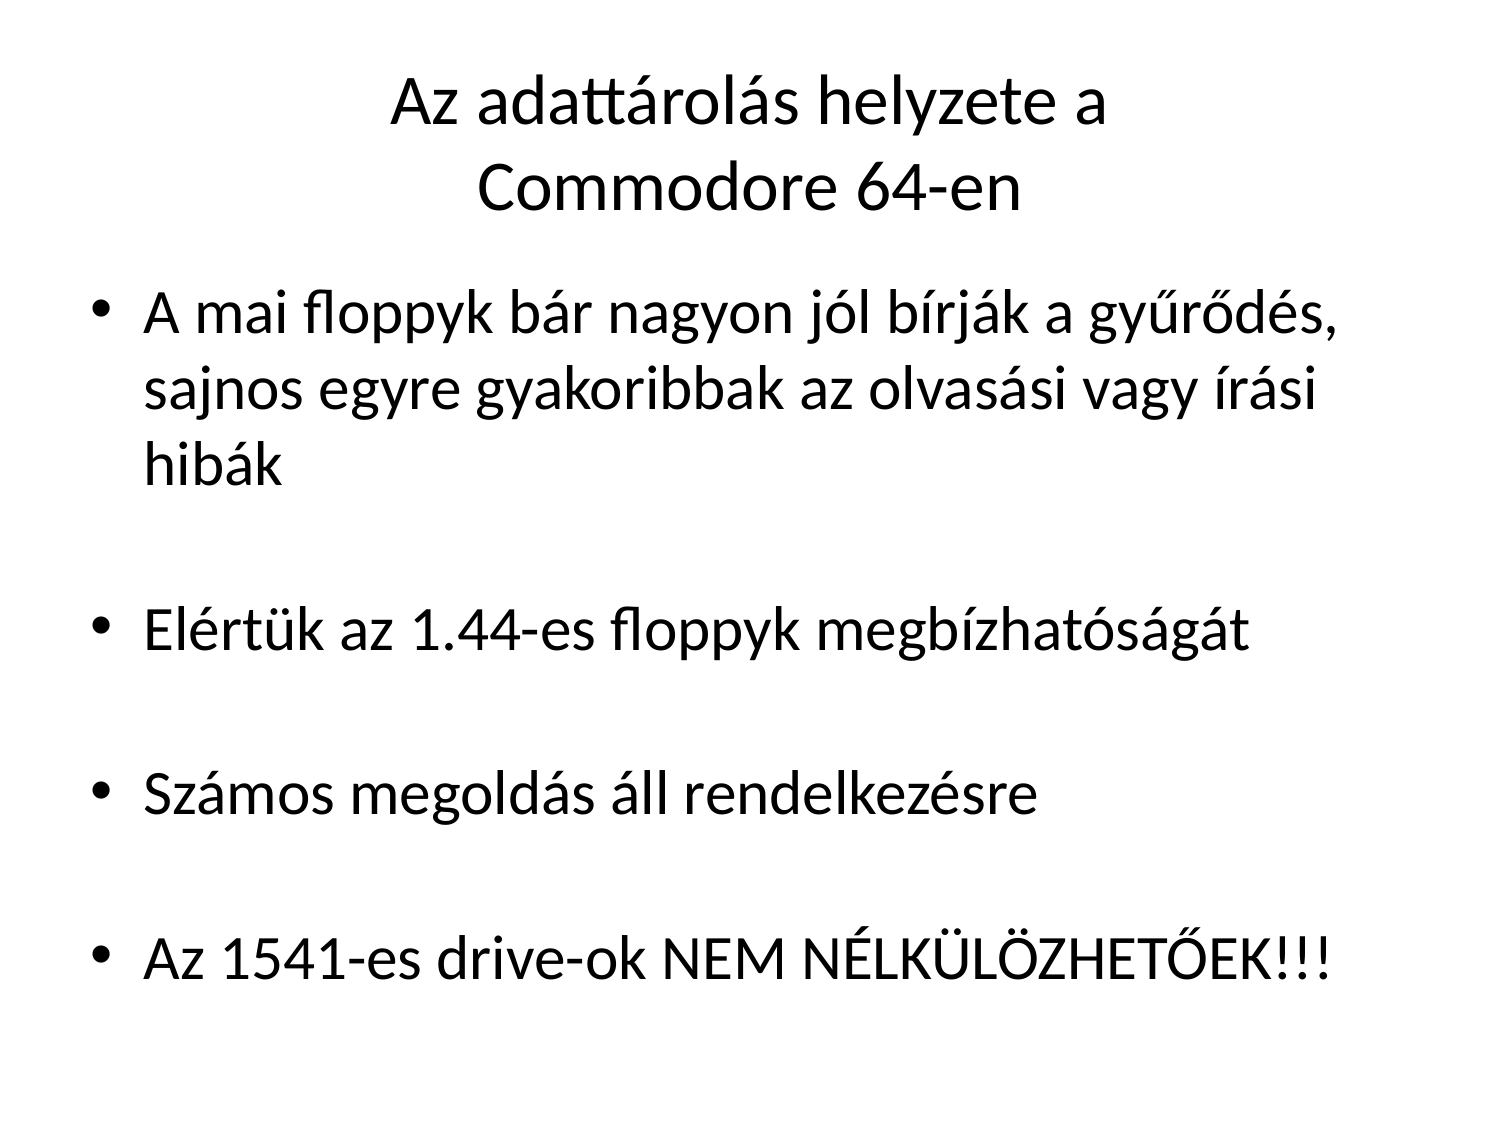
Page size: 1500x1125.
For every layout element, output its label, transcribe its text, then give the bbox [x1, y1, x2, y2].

list A mai floppyk bár nagyon jól bírják a gyűrődés, sajnos egyre gyakoribbak az olvasási vagy írási hibák Elértük az 1.44-es floppyk megbízhatóságát Számos megoldás áll rendelkezésre Az 1541-es drive-ok NEM NÉLKÜLÖZHETŐEK!!! [75, 262, 1425, 1005]
title Az adattárolás helyzete a Commodore 64-en [75, 45, 1425, 233]
